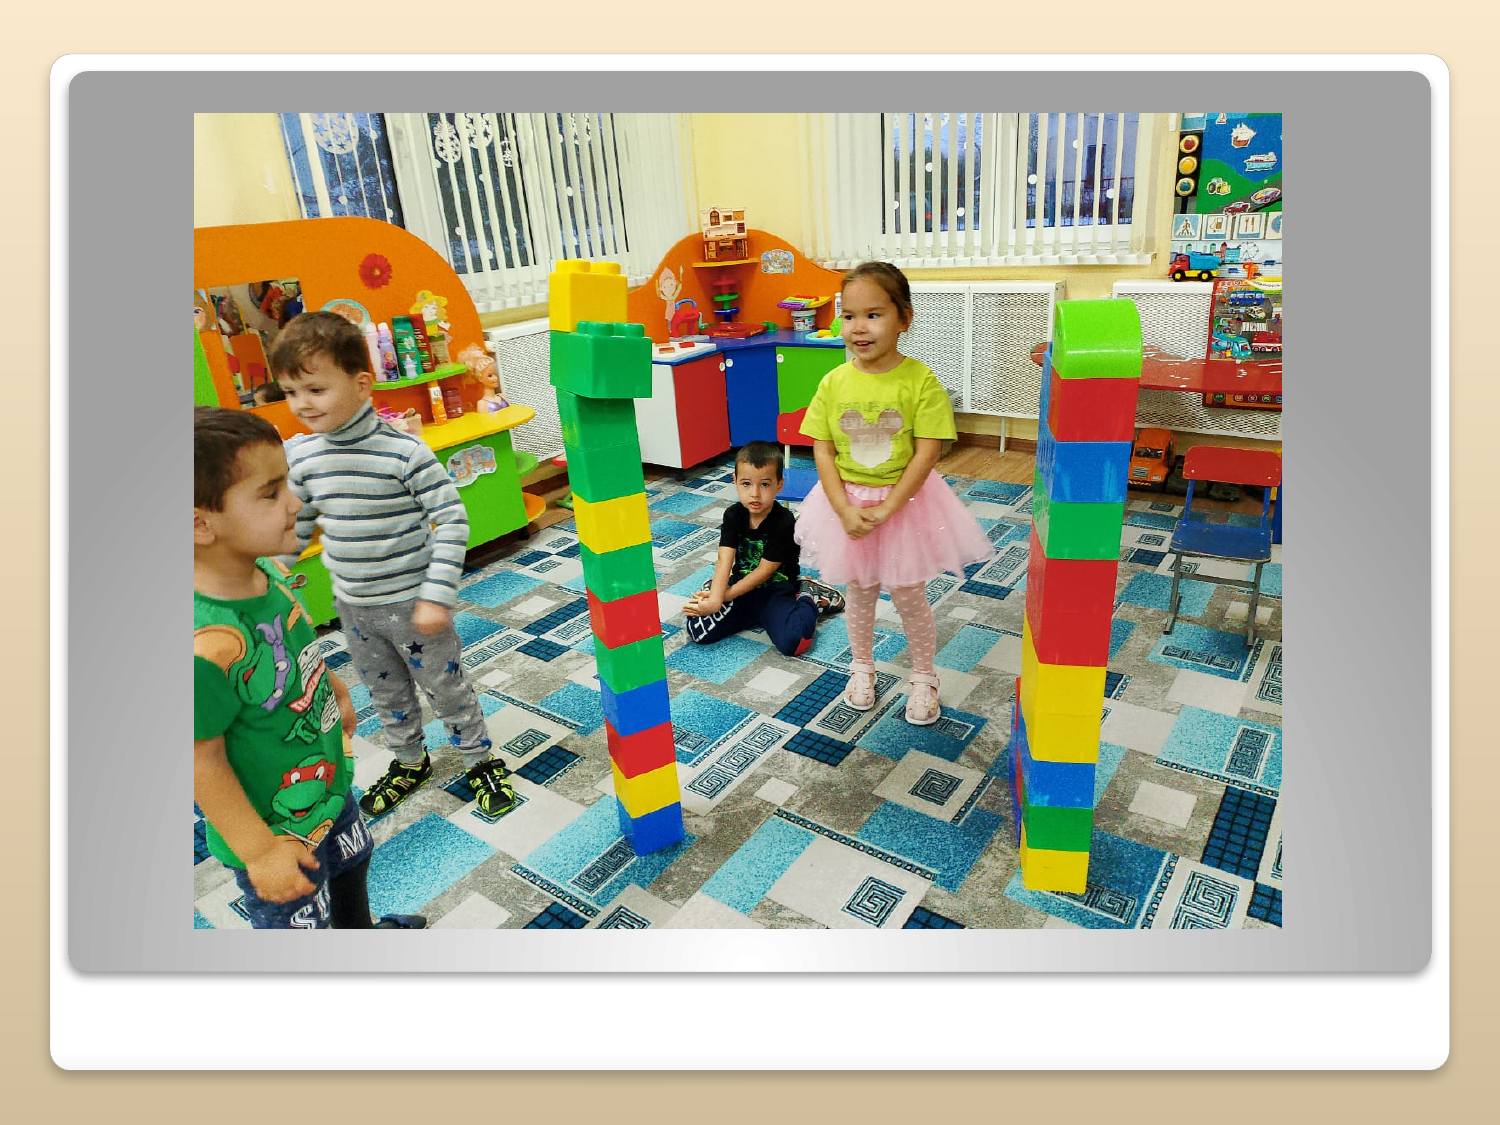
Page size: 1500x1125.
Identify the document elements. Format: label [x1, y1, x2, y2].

list [194, 113, 1282, 929]
